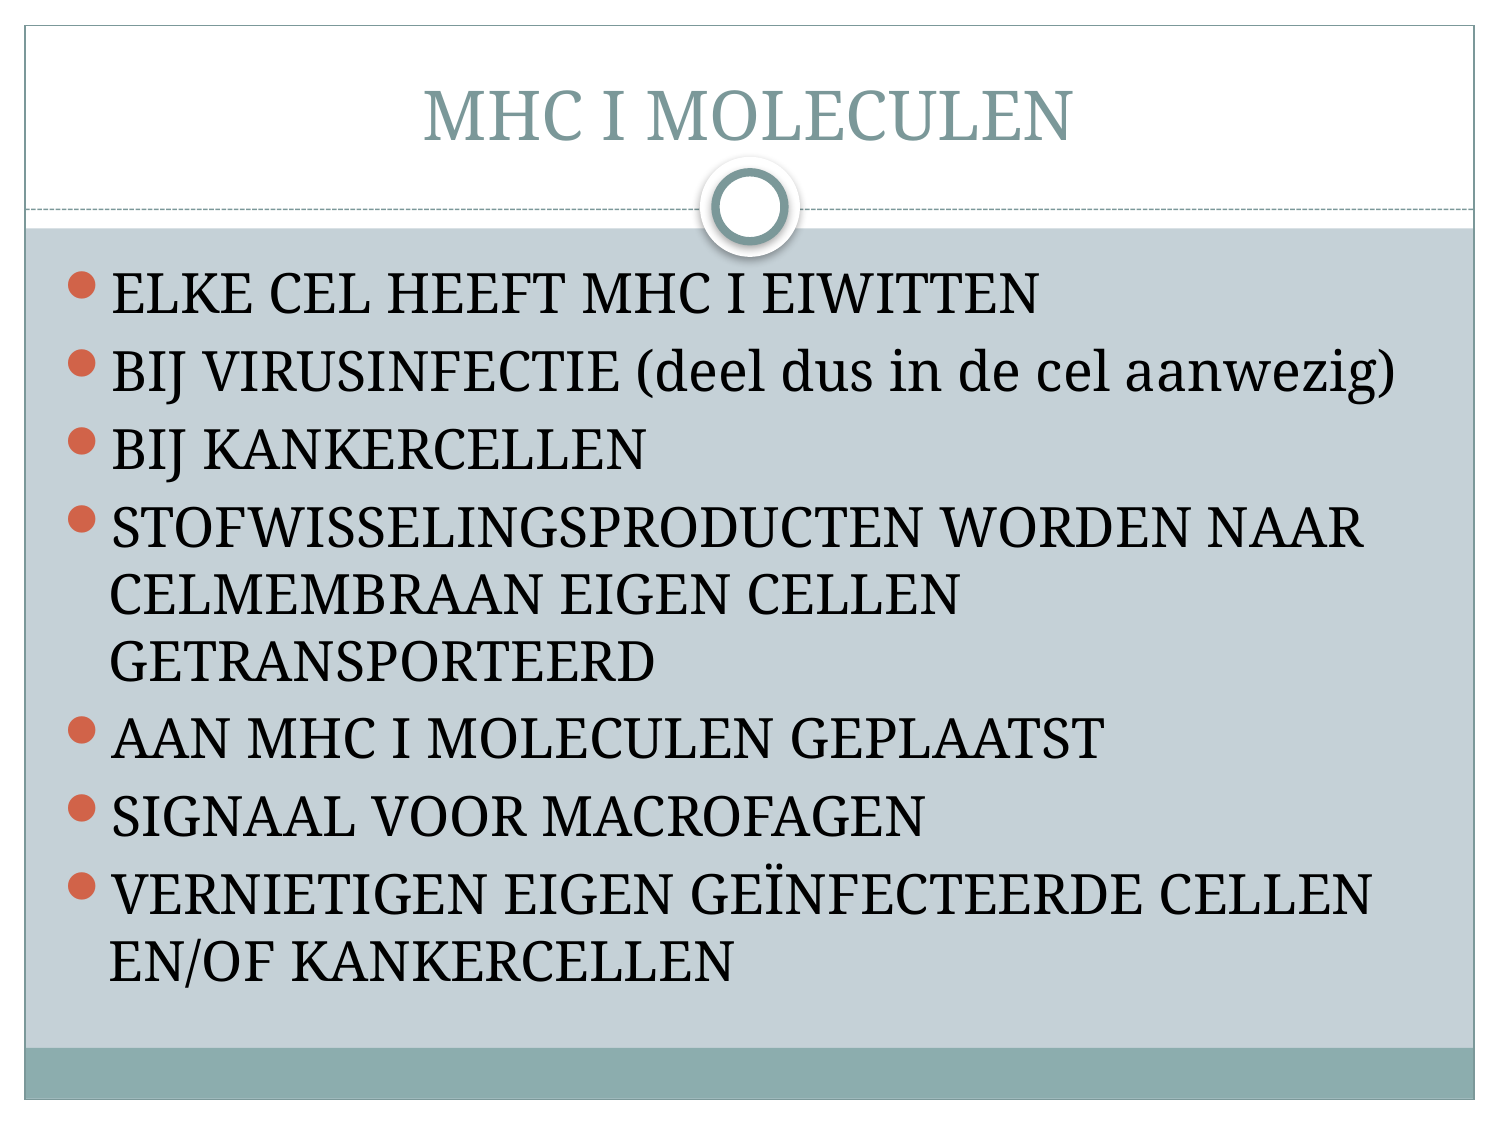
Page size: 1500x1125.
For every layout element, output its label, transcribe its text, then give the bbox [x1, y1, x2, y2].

title MHC I MOLECULEN [49, 37, 1450, 162]
list ELKE CEL HEEFT MHC I EIWITTEN BIJ VIRUSINFECTIE (deel dus in de cel aanwezig) BIJ KANKERCELLEN STOFWISSELINGSPRODUCTEN WORDEN NAAR CELMEMBRAAN EIGEN CELLEN GETRANSPORTEERD AAN MHC I MOLECULEN GEPLAATST SIGNAAL VOOR MACROFAGEN VERNIETIGEN EIGEN GEÏNFECTEERDE CELLEN EN/OF KANKERCELLEN [49, 250, 1445, 1001]
